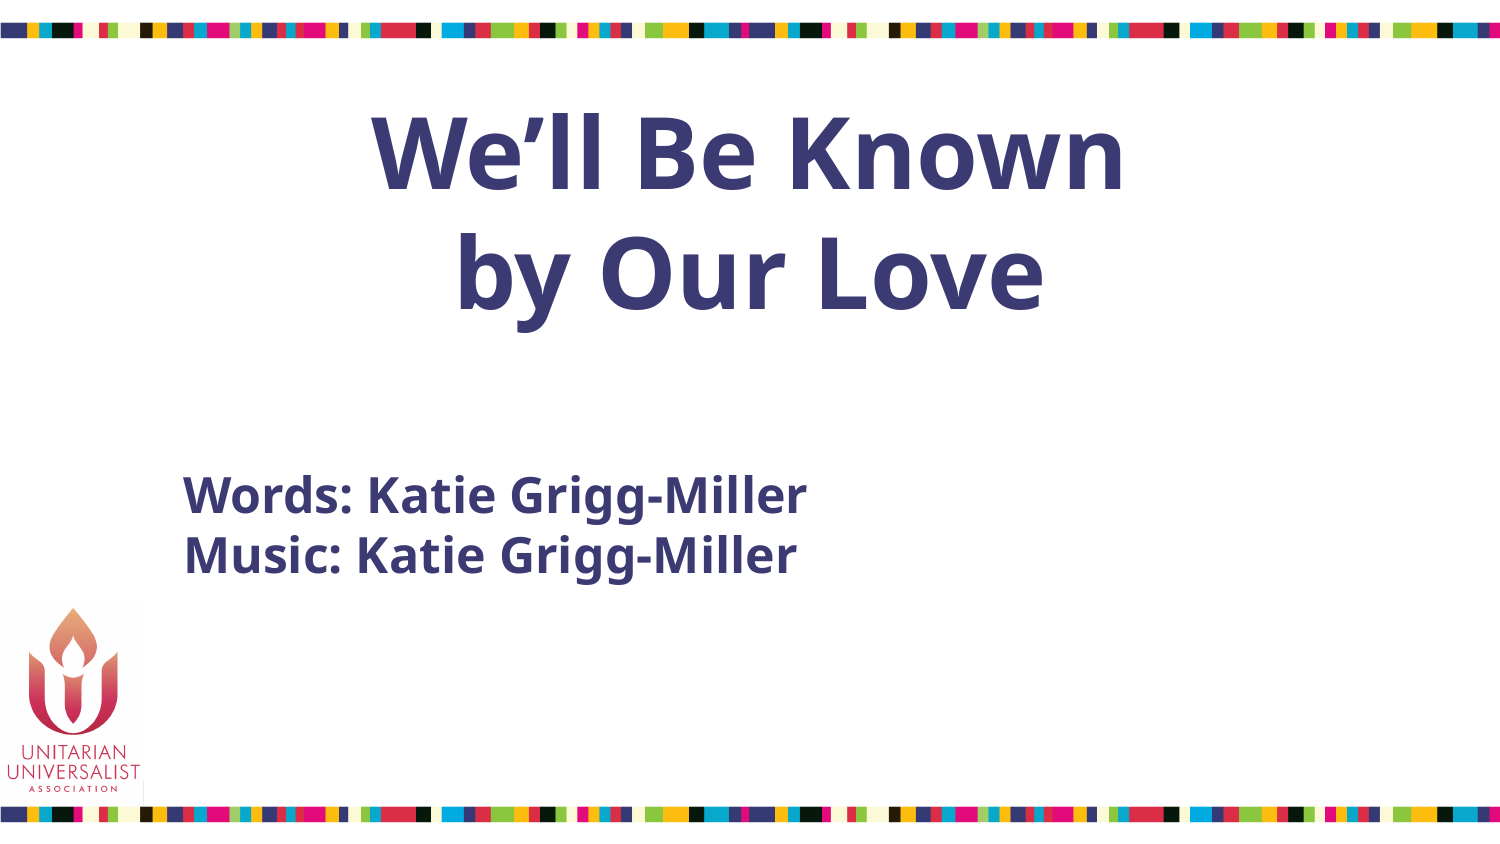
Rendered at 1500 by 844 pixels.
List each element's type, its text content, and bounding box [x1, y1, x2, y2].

text_box Words: Katie Grigg-Miller Music: Katie Grigg-Miller [168, 448, 1495, 659]
picture [0, 22, 1500, 40]
picture [0, 600, 1500, 824]
text_box We’ll Be Known by Our Love [74, 75, 1425, 345]
